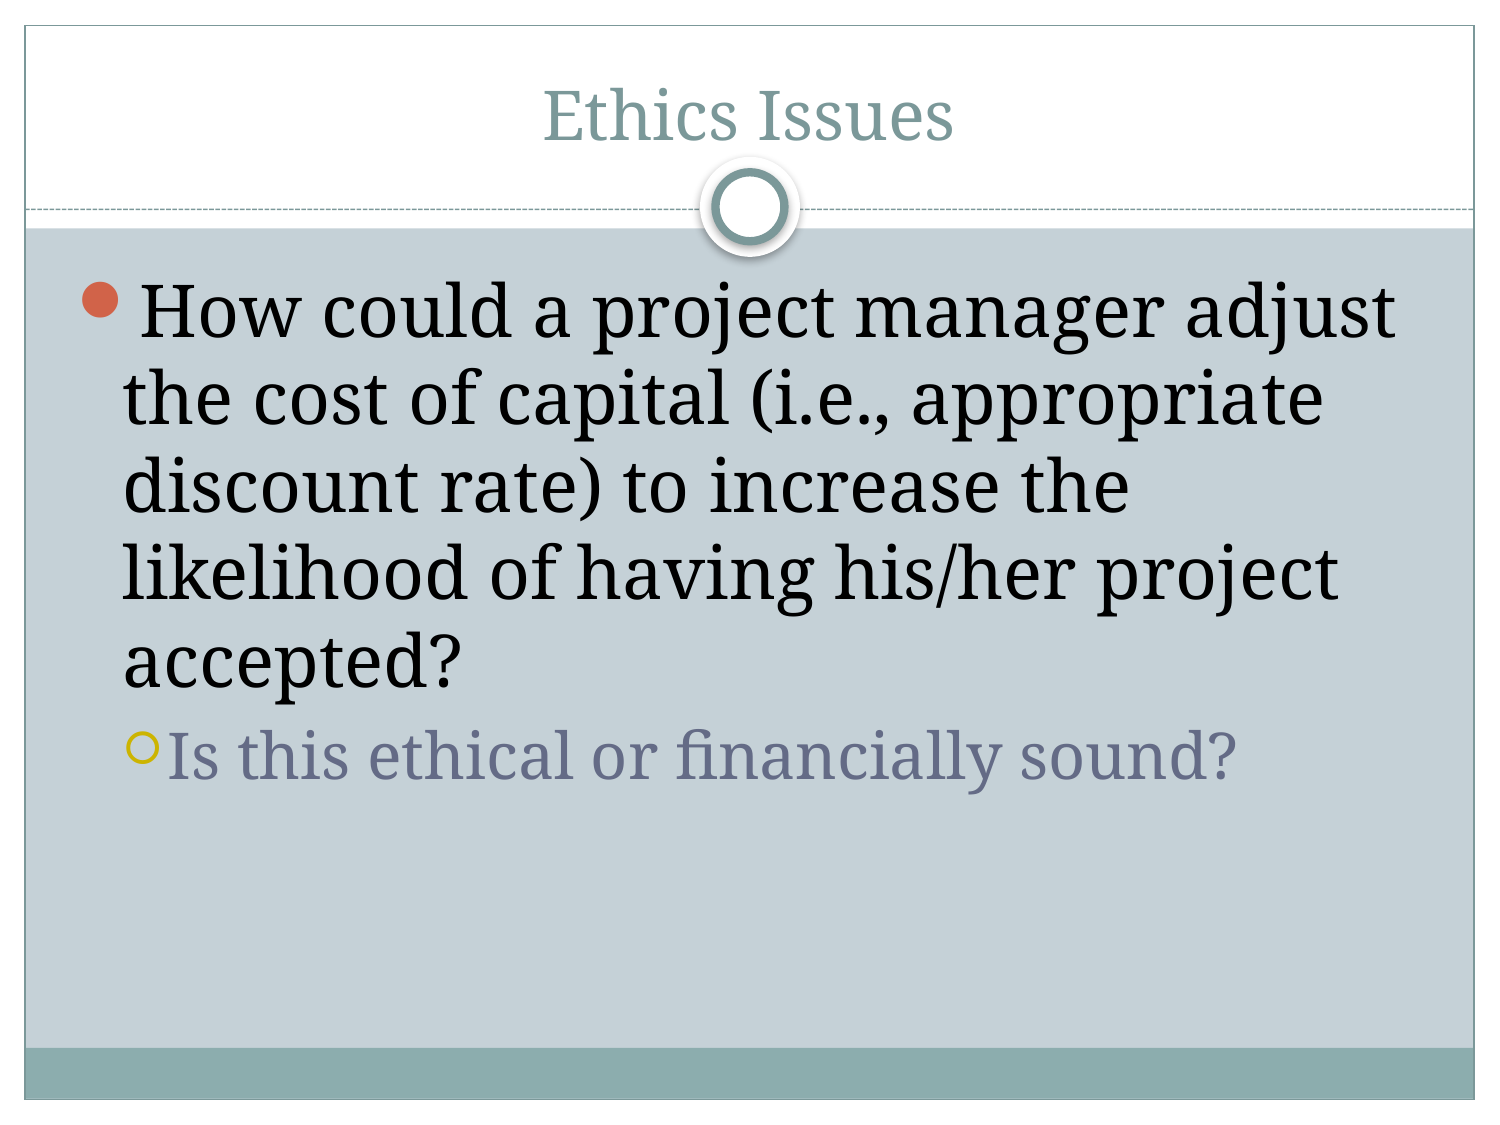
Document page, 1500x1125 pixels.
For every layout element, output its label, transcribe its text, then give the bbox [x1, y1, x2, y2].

title Ethics Issues [49, 37, 1450, 162]
list How could a project manager adjust the cost of capital (i.e., appropriate discount rate) to increase the likelihood of having his/her project accepted? Is this ethical or financially sound? [63, 256, 1463, 1000]
